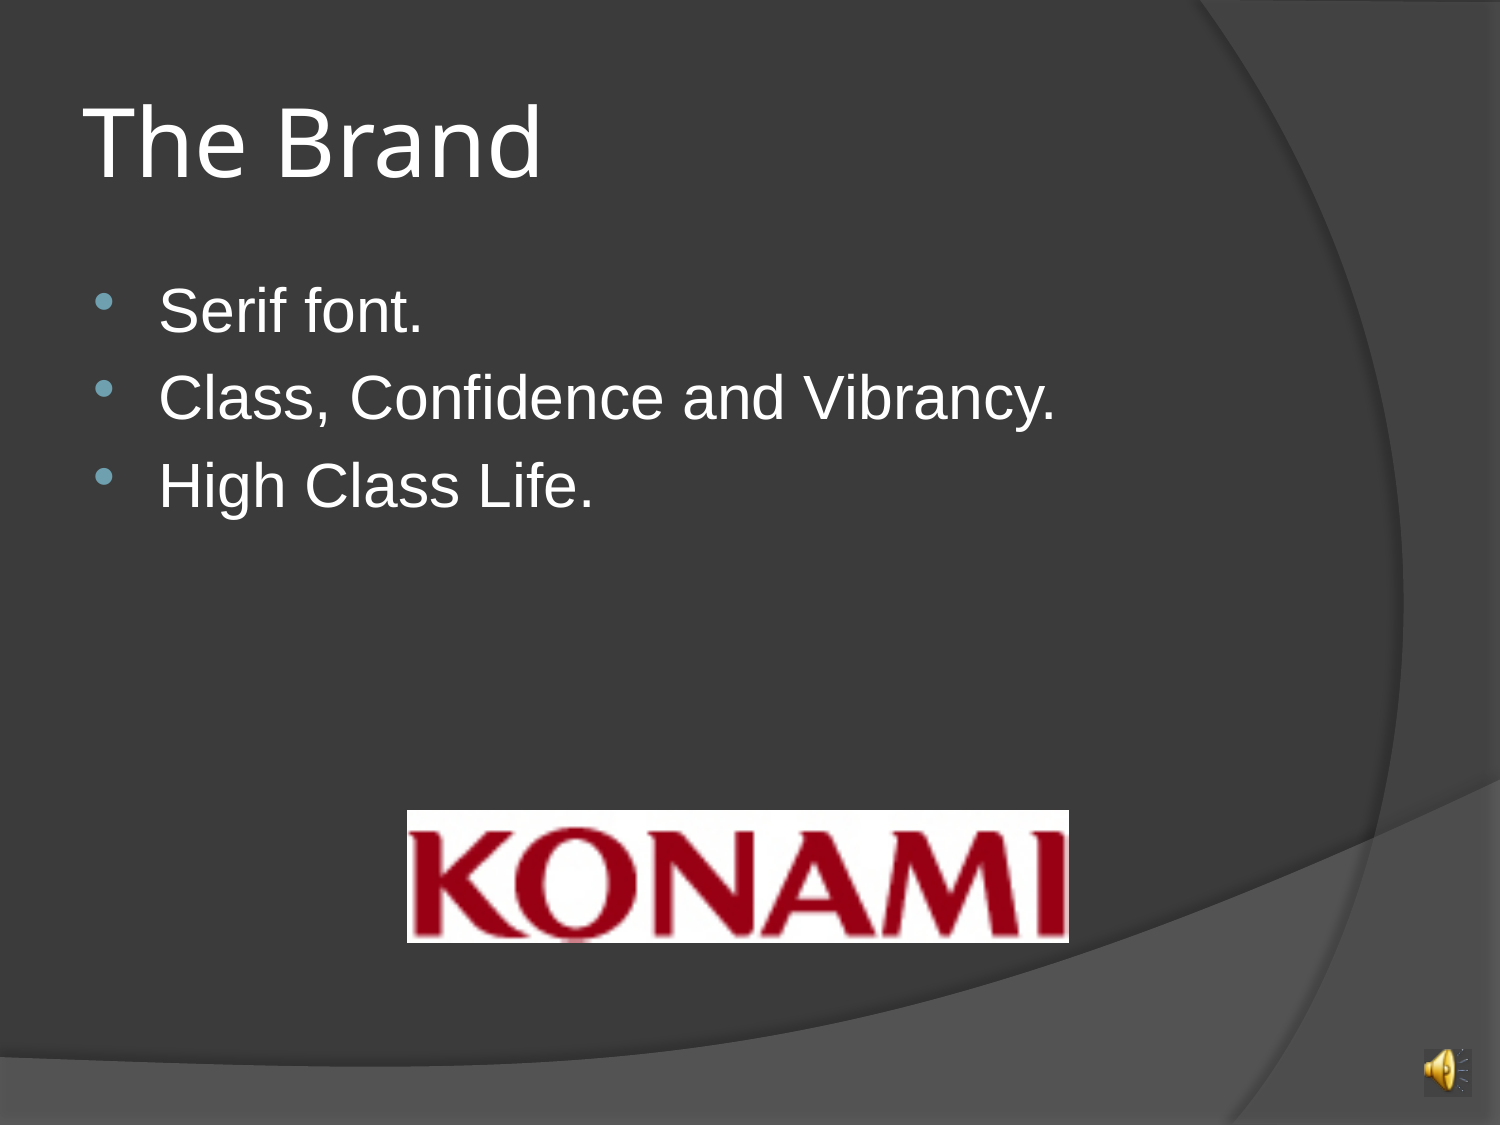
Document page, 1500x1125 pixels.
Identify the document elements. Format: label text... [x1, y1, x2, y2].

list Serif font. Class, Confidence and Vibrancy. High Class Life. [75, 262, 1300, 1005]
title The Brand [75, 45, 1300, 233]
picture [407, 810, 1070, 943]
picture [1422, 1047, 1474, 1099]
